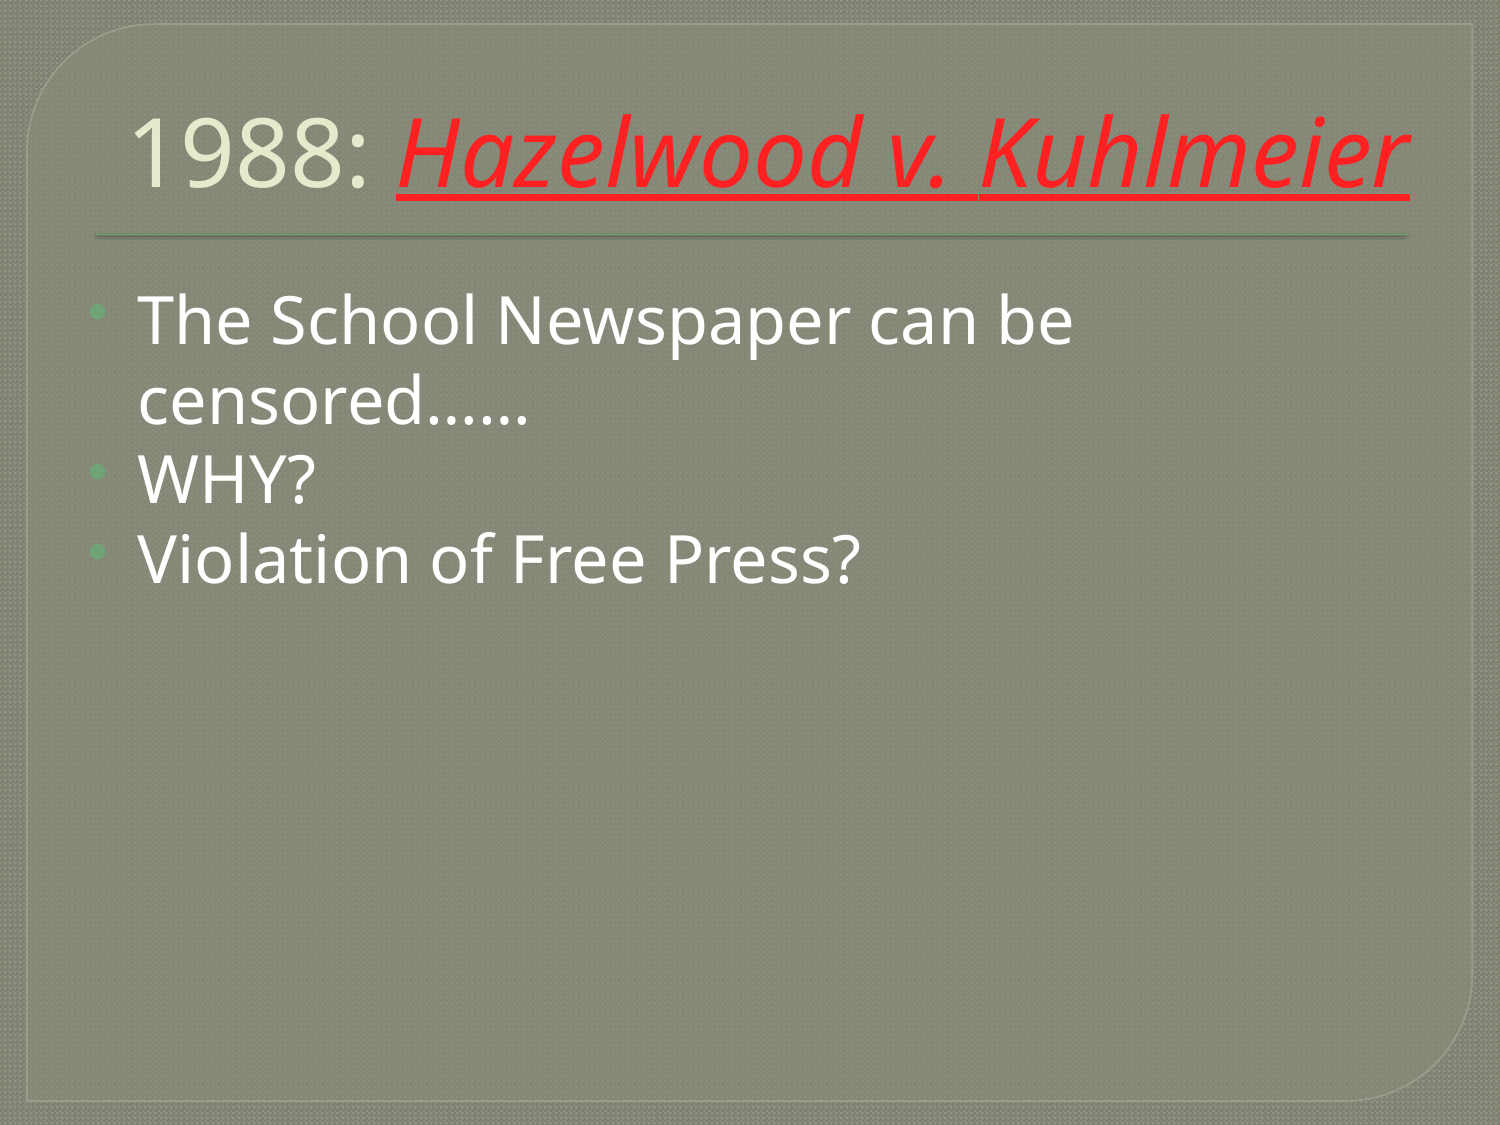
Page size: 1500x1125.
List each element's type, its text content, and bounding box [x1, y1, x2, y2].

title 1988: Hazelwood v. Kuhlmeier [75, 41, 1425, 230]
list The School Newspaper can be censored…… WHY? Violation of Free Press? [75, 270, 1425, 1013]
